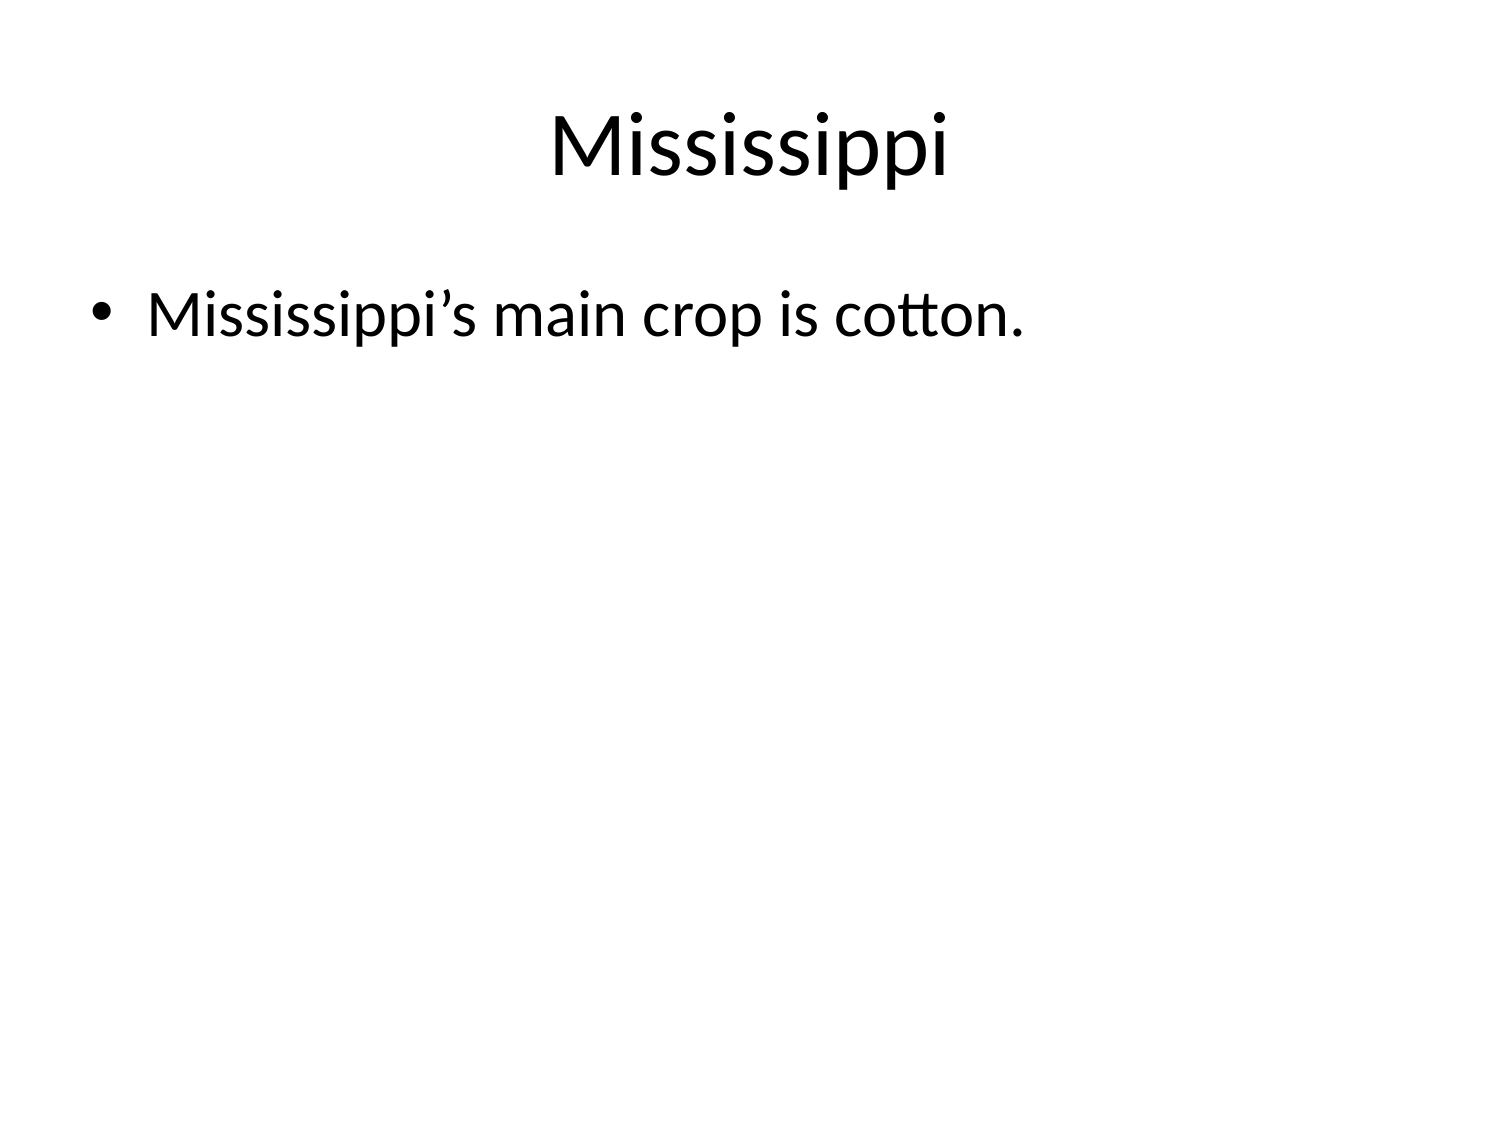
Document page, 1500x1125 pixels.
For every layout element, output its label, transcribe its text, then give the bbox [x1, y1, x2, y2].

title Mississippi [75, 45, 1425, 233]
list Mississippi’s main crop is cotton. [75, 262, 1425, 1005]
